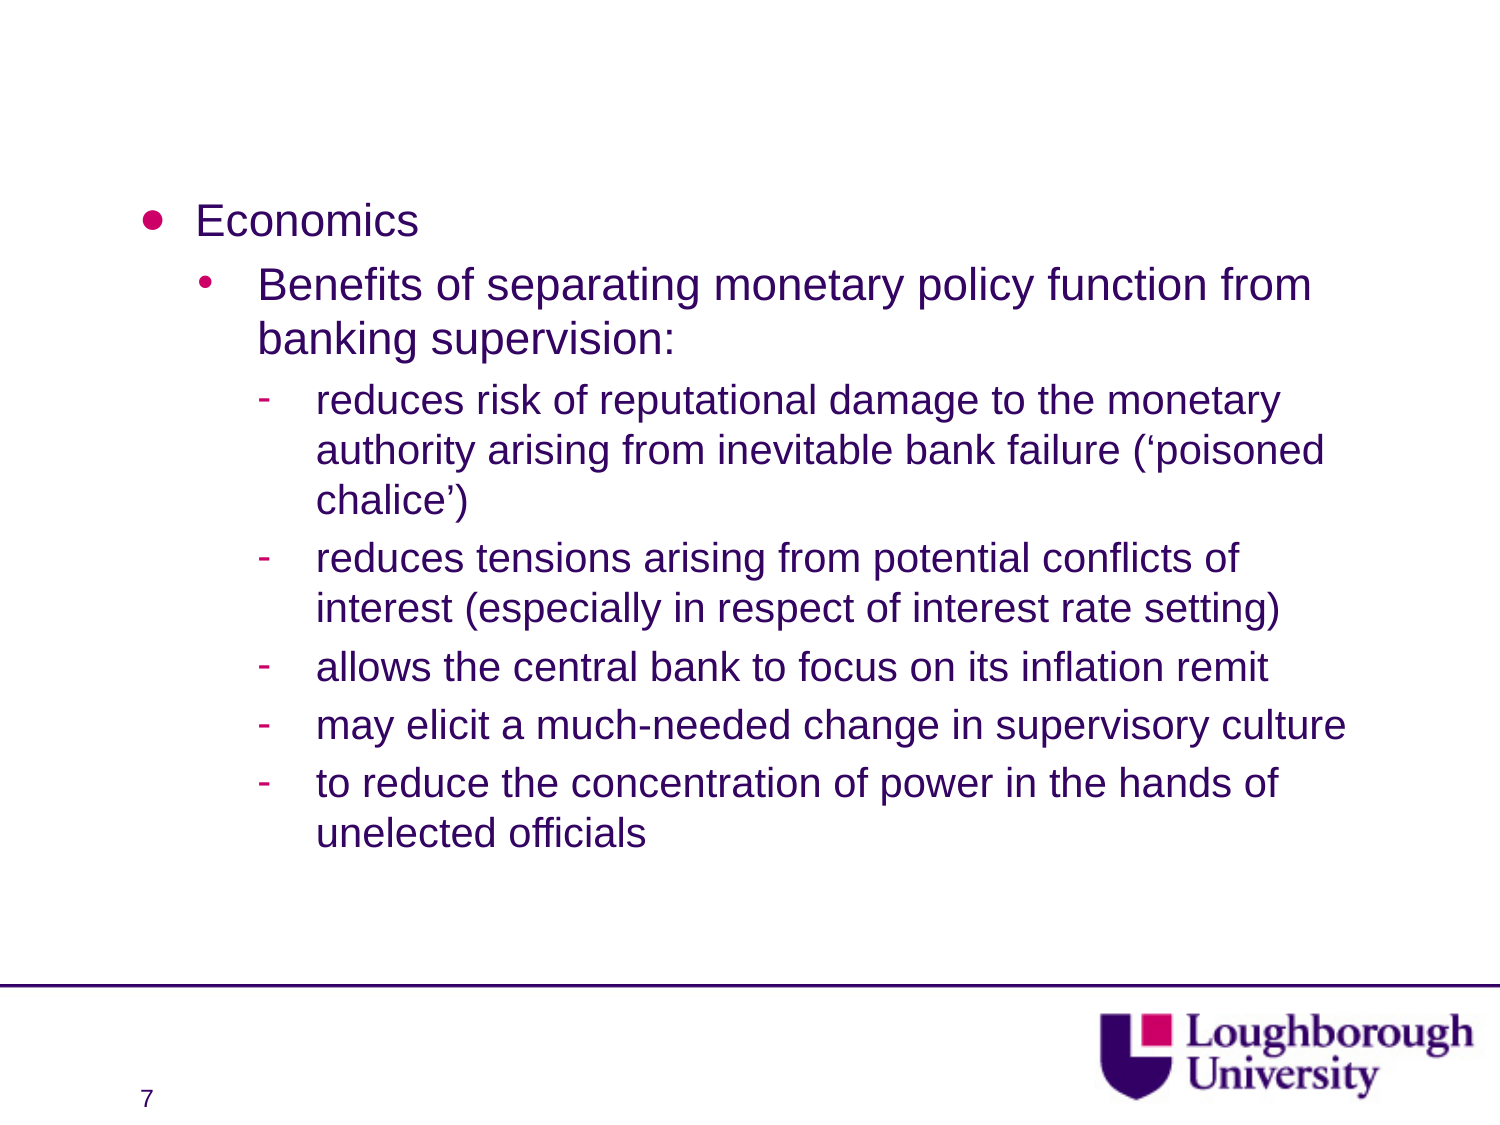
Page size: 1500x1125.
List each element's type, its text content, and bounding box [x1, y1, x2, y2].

picture [0, 984, 1500, 1125]
list Economics Benefits of separating monetary policy function from banking supervision: reduces risk of reputational damage to the monetary authority arising from inevitable bank failure (‘poisoned chalice’) reduces tensions arising from potential conflicts of interest (especially in respect of interest rate setting) allows the central bank to focus on its inflation remit may elicit a much-needed change in supervisory culture to reduce the concentration of power in the hands of unelected officials [123, 208, 1399, 909]
slide_number 7 [124, 1074, 226, 1107]
